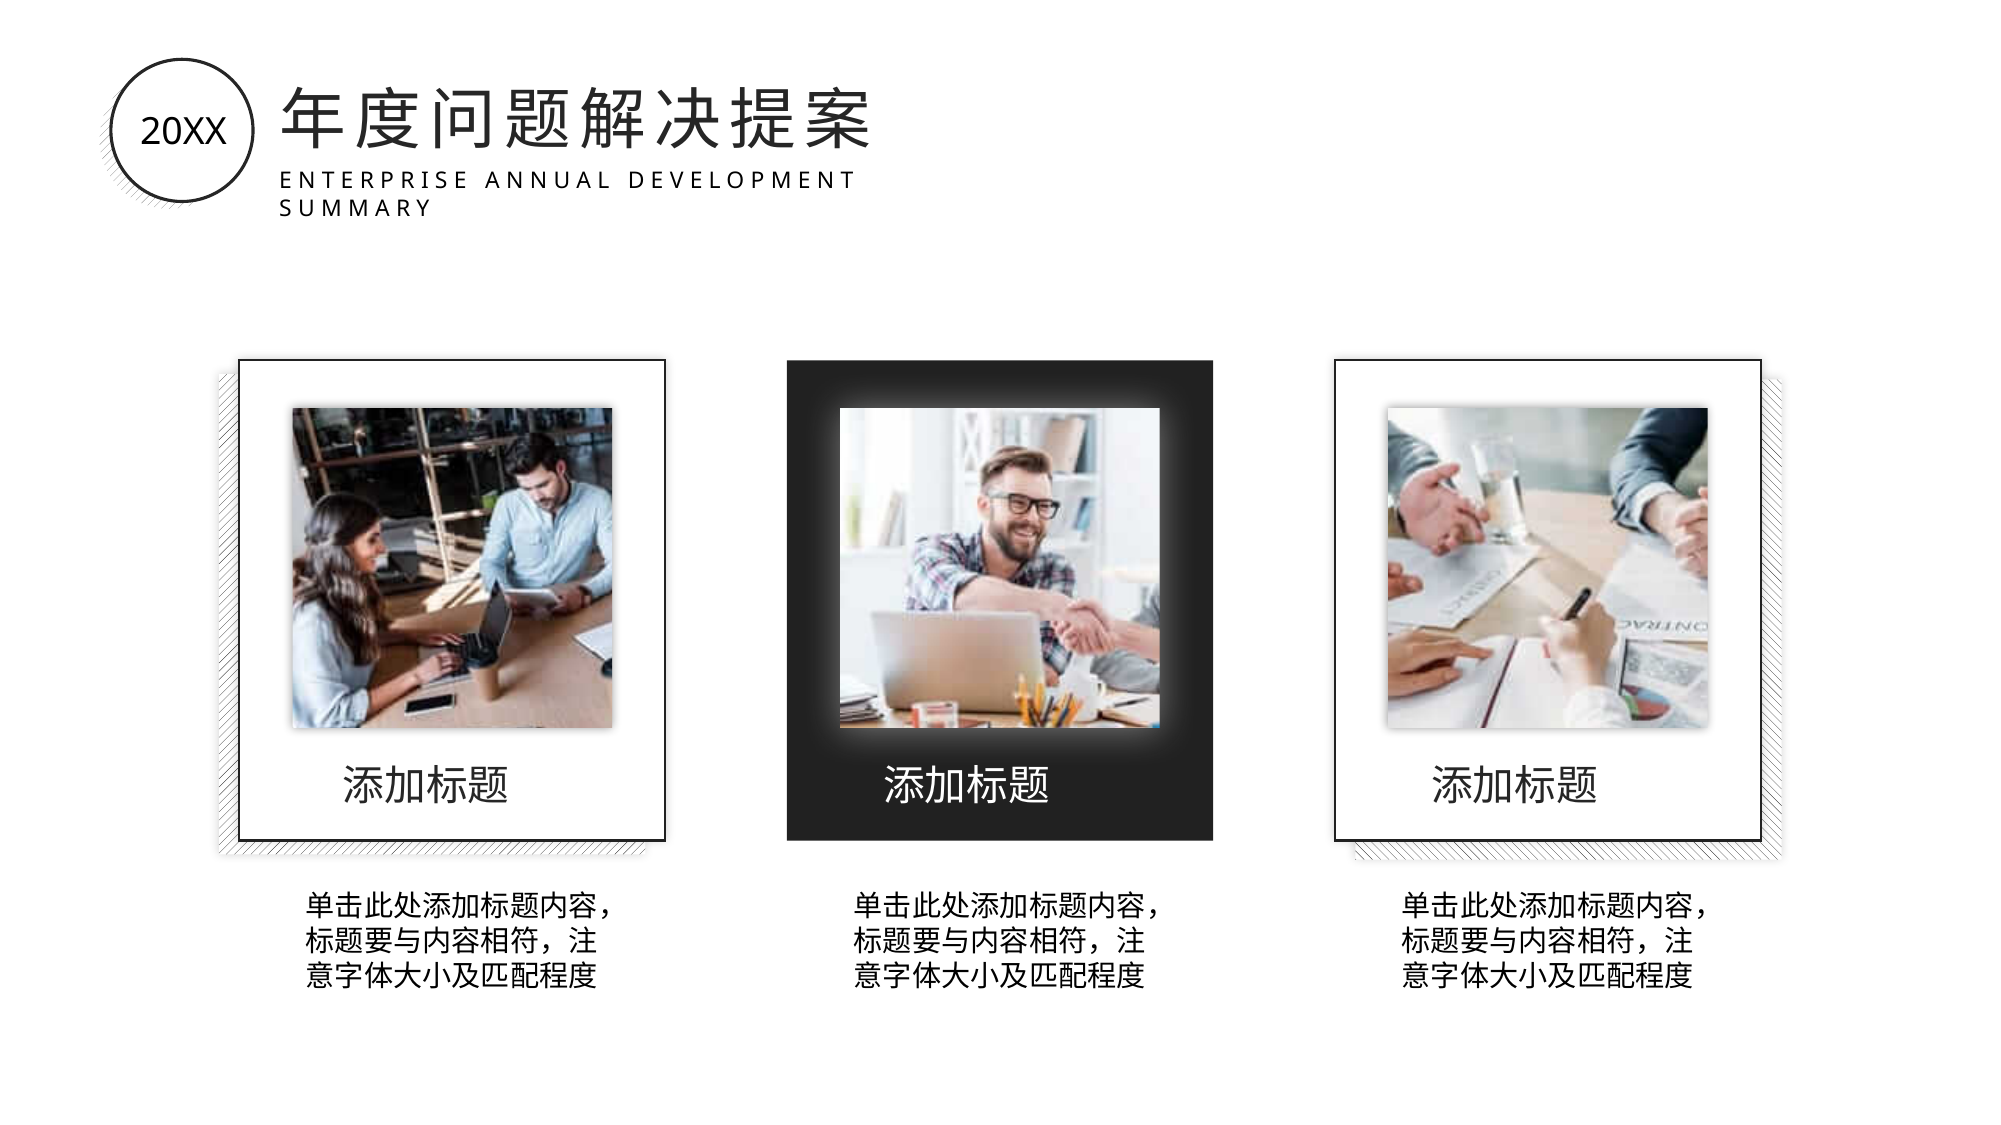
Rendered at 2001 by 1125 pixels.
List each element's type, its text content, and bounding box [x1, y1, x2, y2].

text_box 单击此处添加标题内容，标题要与内容相符，注意字体大小及匹配程度 [1381, 879, 1715, 1000]
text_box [264, 69, 956, 230]
text_box 单击此处添加标题内容，标题要与内容相符，注意字体大小及匹配程度 [284, 879, 619, 1000]
text_box 单击此处添加标题内容，标题要与内容相符，注意字体大小及匹配程度 [832, 879, 1167, 1000]
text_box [786, 360, 1214, 841]
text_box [1334, 360, 1782, 860]
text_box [99, 59, 254, 209]
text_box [218, 360, 666, 855]
